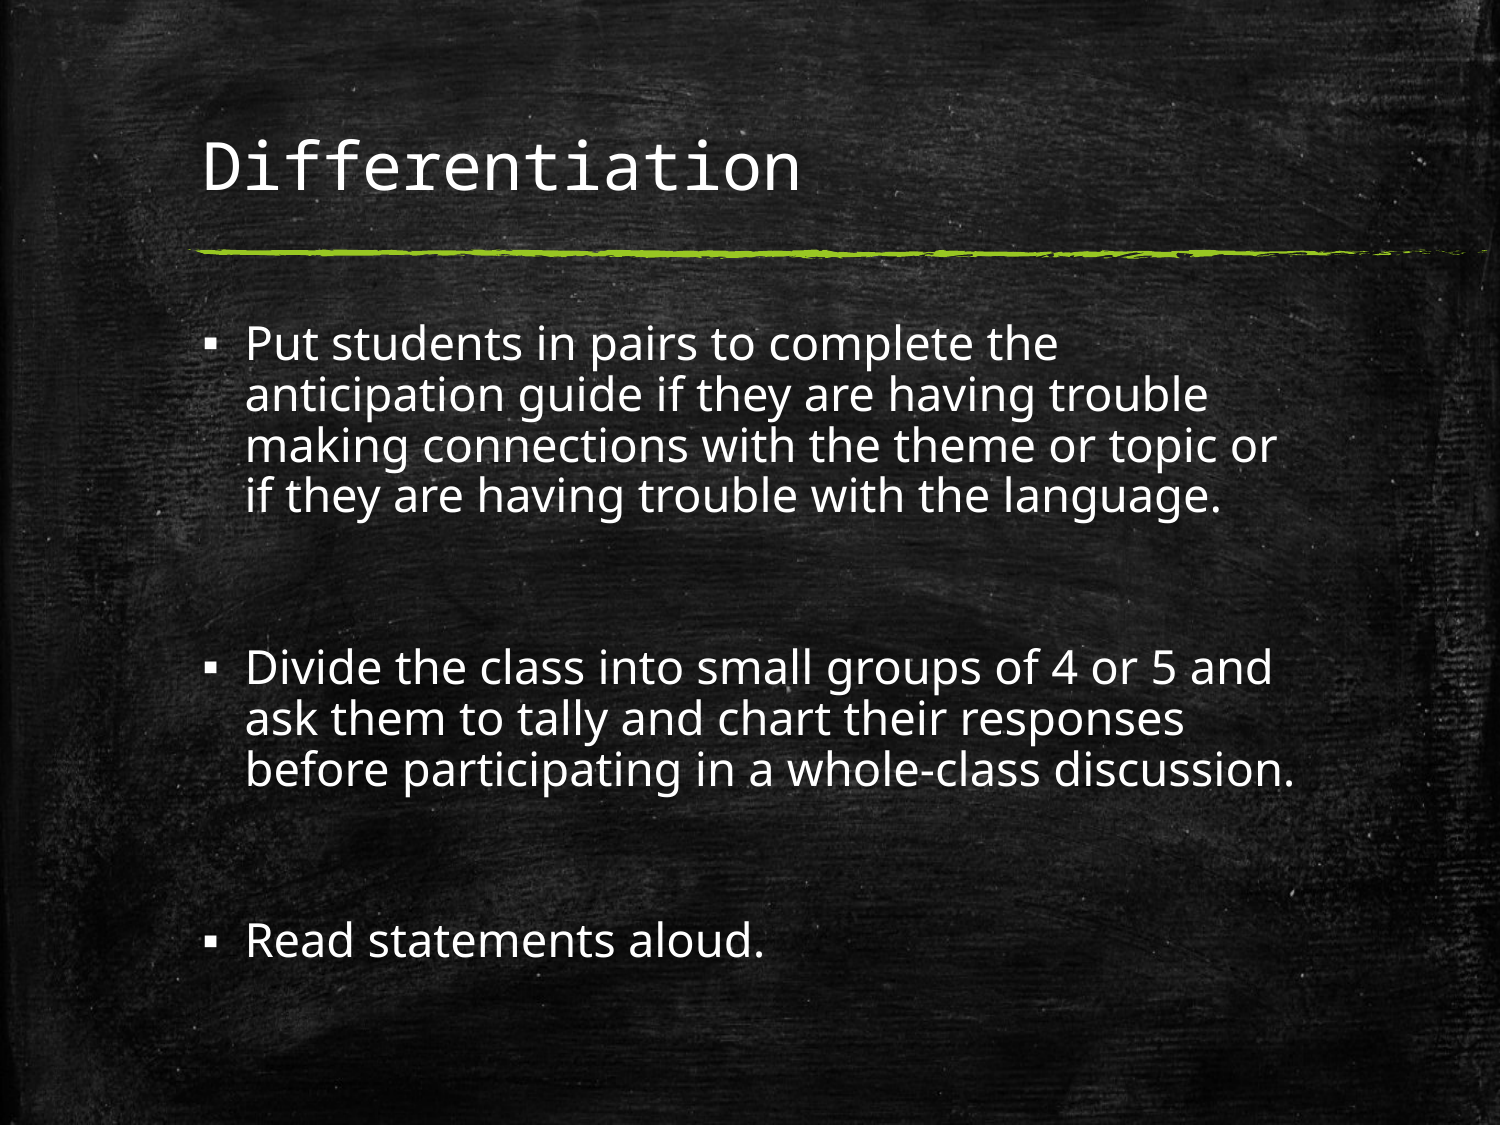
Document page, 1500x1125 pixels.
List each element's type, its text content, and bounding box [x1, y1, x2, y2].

list Put students in pairs to complete the anticipation guide if they are having trouble making connections with the theme or topic or if they are having trouble with the language. Divide the class into small groups of 4 or 5 and ask them to tally and chart their responses before participating in a whole-class discussion. Read statements aloud. [187, 312, 1313, 1013]
title Differentiation [187, 45, 1313, 213]
